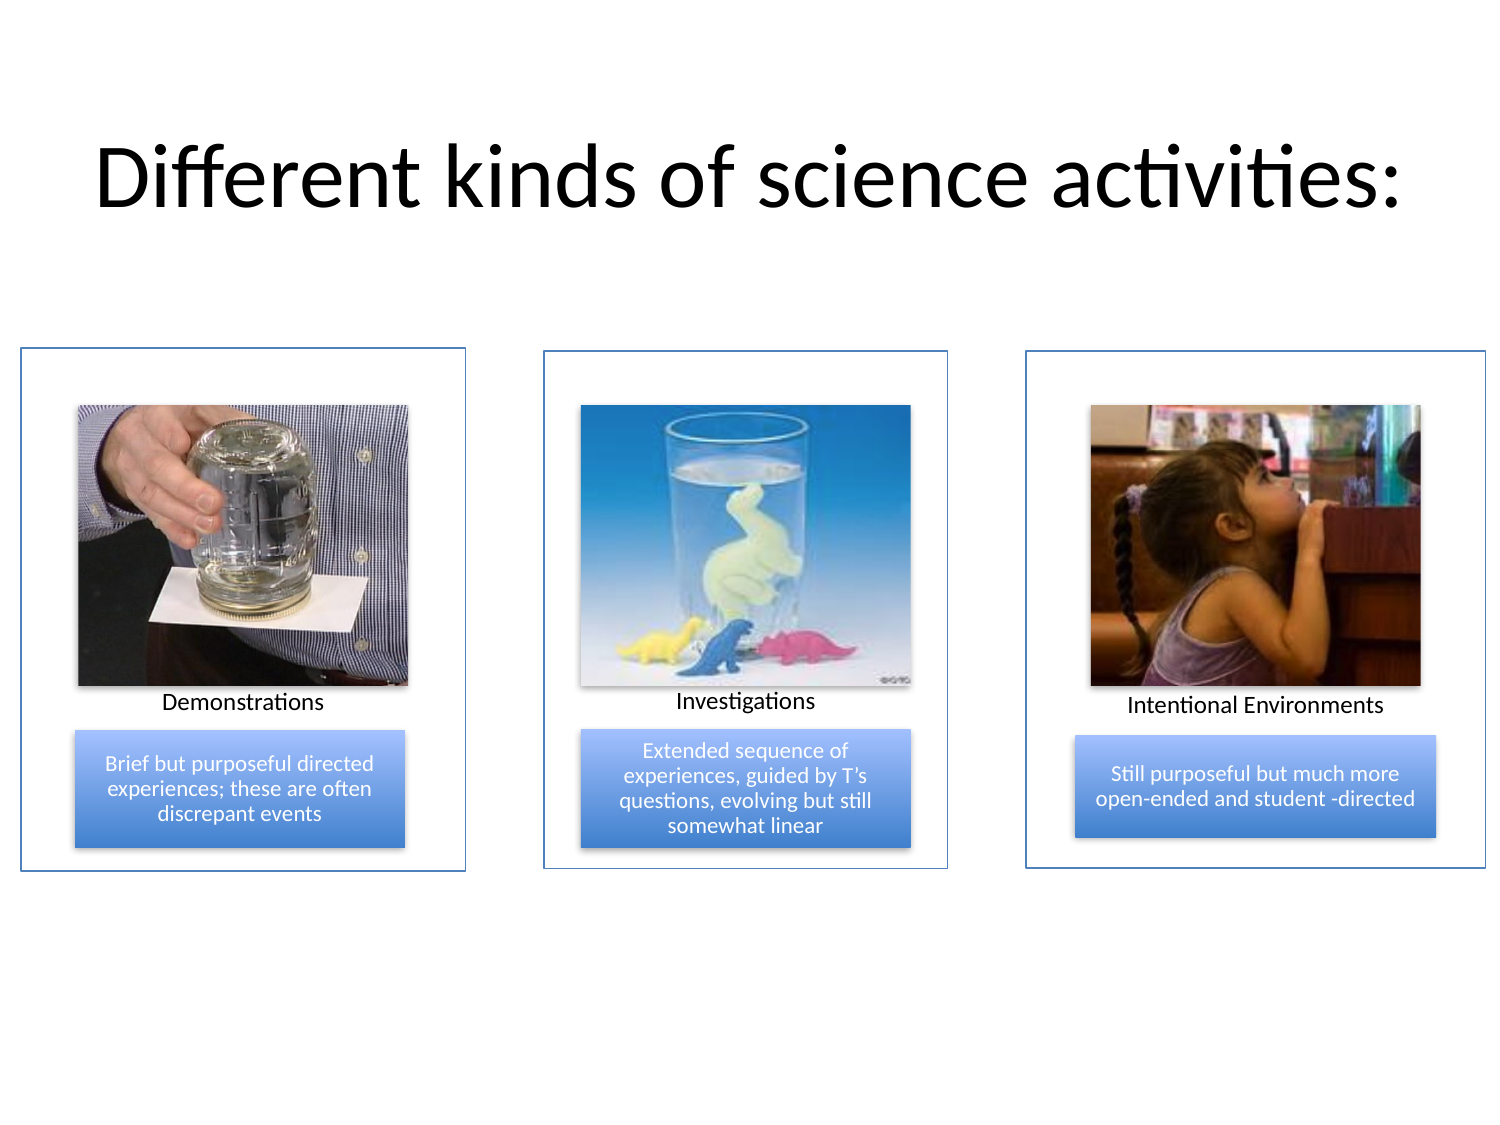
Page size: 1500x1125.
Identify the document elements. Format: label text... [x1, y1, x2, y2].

title Different kinds of science activities: [75, 76, 1425, 204]
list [19, 205, 1487, 1014]
